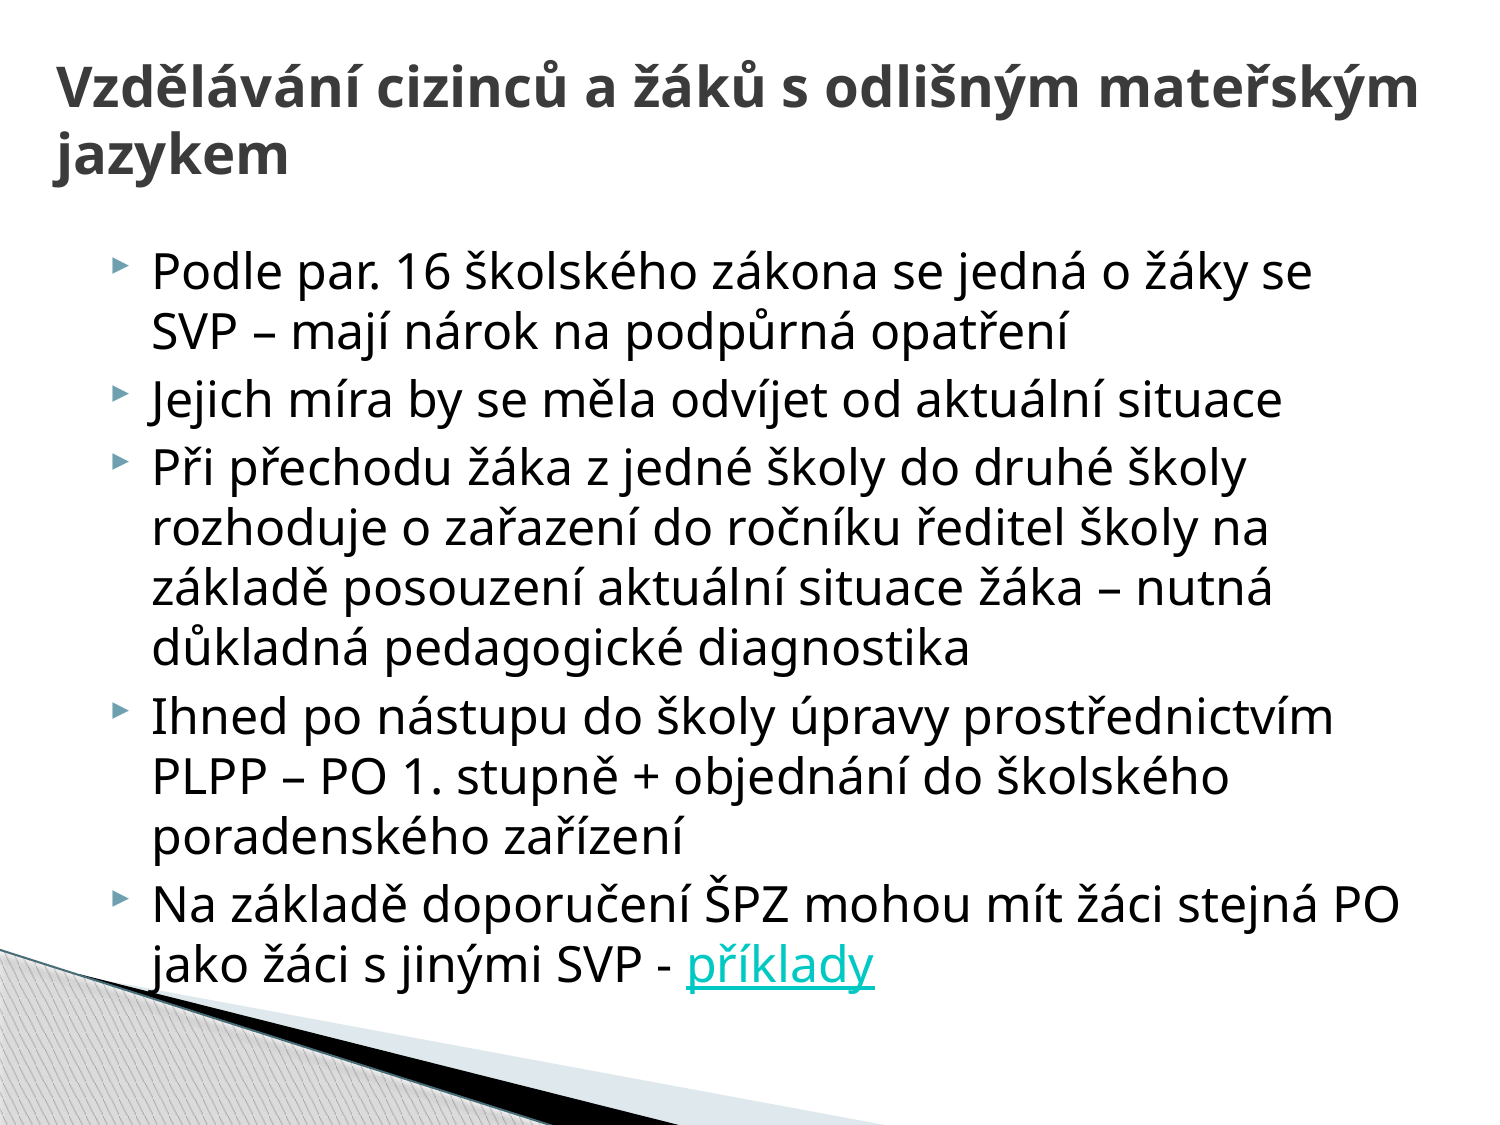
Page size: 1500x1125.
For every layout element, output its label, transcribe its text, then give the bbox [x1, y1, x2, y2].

title Vzdělávání cizinců a žáků s odlišným mateřským jazykem [41, 42, 1459, 195]
list Podle par. 16 školského zákona se jedná o žáky se SVP – mají nárok na podpůrná opatření Jejich míra by se měla odvíjet od aktuální situace Při přechodu žáka z jedné školy do druhé školy rozhoduje o zařazení do ročníku ředitel školy na základě posouzení aktuální situace žáka – nutná důkladná pedagogické diagnostika Ihned po nástupu do školy úpravy prostřednictvím PLPP – PO 1. stupně + objednání do školského poradenského zařízení Na základě doporučení ŠPZ mohou mít žáci stejná PO jako žáci s jinými SVP - příklady [76, 231, 1427, 1059]
